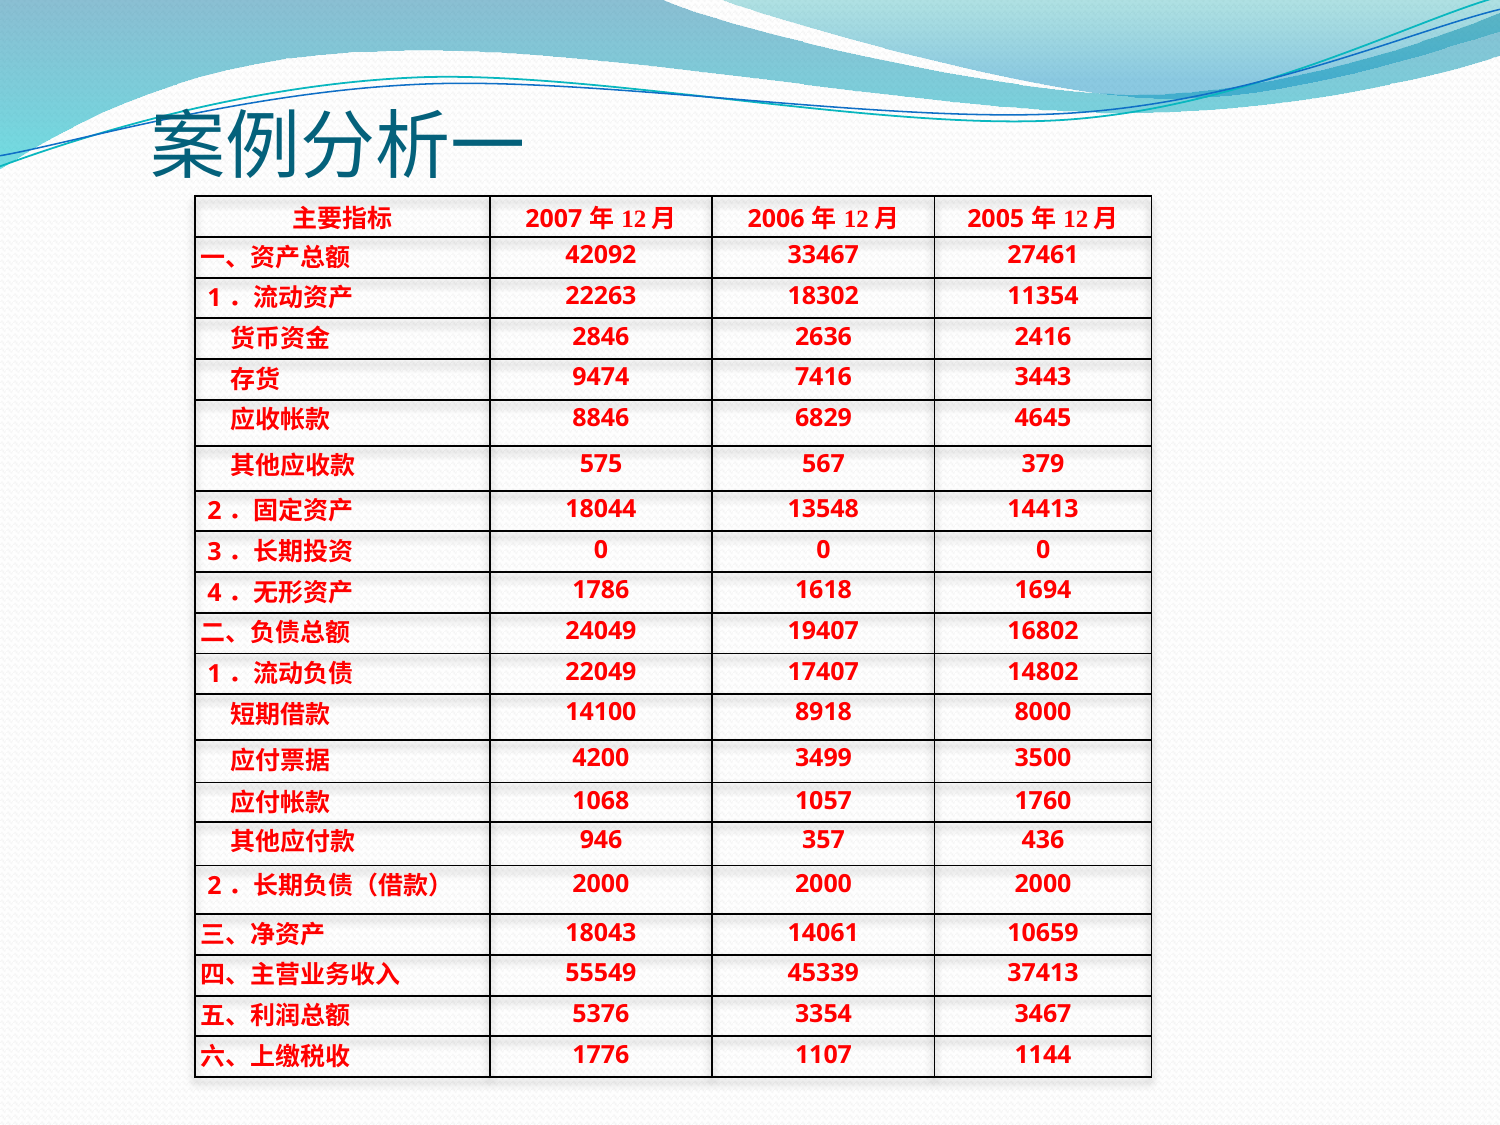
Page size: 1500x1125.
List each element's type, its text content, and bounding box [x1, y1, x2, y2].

table_cell 四、主营业务收入 [196, 956, 489, 995]
table_cell 6829 [713, 401, 934, 445]
table_cell 1057 [713, 783, 934, 821]
table_header 2005年12月 [935, 197, 1151, 236]
table_cell 45339 [713, 956, 934, 995]
table_cell 11354 [935, 279, 1151, 317]
table_cell 18043 [491, 915, 711, 954]
table_cell 575 [491, 447, 711, 490]
table_cell 8918 [713, 695, 934, 739]
table_cell 3443 [935, 360, 1151, 399]
table_cell 1694 [935, 573, 1151, 612]
table_cell 24049 [491, 614, 711, 653]
table_cell 946 [491, 823, 711, 865]
table_cell 14061 [713, 915, 934, 954]
table_cell 33467 [713, 238, 934, 277]
table_cell 18302 [713, 279, 934, 317]
table_cell 37413 [935, 956, 1151, 995]
table_cell 55549 [491, 956, 711, 995]
table_cell 六、上缴税收 [196, 1037, 489, 1076]
table_cell 2000 [491, 866, 711, 913]
table_cell 2．固定资产 [196, 492, 489, 530]
table_cell 1．流动资产 [196, 279, 489, 317]
table_header 2006年12月 [713, 197, 934, 236]
table_cell 13548 [713, 492, 934, 530]
table_cell 应付帐款 [196, 783, 489, 821]
table_cell 应收帐款 [196, 401, 489, 445]
table_cell 1107 [713, 1037, 934, 1076]
table_cell 436 [935, 823, 1151, 865]
table_cell 10659 [935, 915, 1151, 954]
table_cell 7416 [713, 360, 934, 399]
table_cell 16802 [935, 614, 1151, 653]
table_cell 4．无形资产 [196, 573, 489, 612]
table_cell 8000 [935, 695, 1151, 739]
table_header 主要指标 [196, 197, 489, 236]
table_cell 22263 [491, 279, 711, 317]
table_cell 379 [935, 447, 1151, 490]
table_cell 14100 [491, 695, 711, 739]
table_cell 42092 [491, 238, 711, 277]
table_cell 2636 [713, 319, 934, 358]
table_cell 3467 [935, 997, 1151, 1035]
table_cell 1144 [935, 1037, 1151, 1076]
table_cell 1776 [491, 1037, 711, 1076]
table_cell 1760 [935, 783, 1151, 821]
table_cell 22049 [491, 654, 711, 693]
table_cell 1786 [491, 573, 711, 612]
table_cell 五、利润总额 [196, 997, 489, 1035]
table_cell 其他应收款 [196, 447, 489, 490]
table_cell 1068 [491, 783, 711, 821]
table_cell 1618 [713, 573, 934, 612]
table_cell 3．长期投资 [196, 532, 489, 571]
table_cell 货币资金 [196, 319, 489, 358]
table_cell 14413 [935, 492, 1151, 530]
table_cell 2846 [491, 319, 711, 358]
table_cell 一、资产总额 [196, 238, 489, 277]
table_cell 二、负债总额 [196, 614, 489, 653]
table_cell 0 [935, 532, 1151, 571]
table_cell 3354 [713, 997, 934, 1035]
table_header 2007年12月 [491, 197, 711, 236]
table_cell 3500 [935, 741, 1151, 782]
table_cell 2000 [935, 866, 1151, 913]
table_cell 27461 [935, 238, 1151, 277]
table_cell 9474 [491, 360, 711, 399]
table_cell 0 [713, 532, 934, 571]
table_cell 17407 [713, 654, 934, 693]
table_cell 0 [491, 532, 711, 571]
table_cell 14802 [935, 654, 1151, 693]
table_cell 应付票据 [196, 741, 489, 782]
table_cell 18044 [491, 492, 711, 530]
table_cell 其他应付款 [196, 823, 489, 865]
table_cell 1．流动负债 [196, 654, 489, 693]
table_cell 567 [713, 447, 934, 490]
table_cell 短期借款 [196, 695, 489, 739]
table_cell 3499 [713, 741, 934, 782]
table_cell 19407 [713, 614, 934, 653]
table_cell 4200 [491, 741, 711, 782]
table_cell 2．长期负债（借款） [196, 866, 489, 913]
table_cell 8846 [491, 401, 711, 445]
table_cell 2000 [713, 866, 934, 913]
table_cell 4645 [935, 401, 1151, 445]
table_cell 三、净资产 [196, 915, 489, 954]
table_cell 存货 [196, 360, 489, 399]
table_cell 357 [713, 823, 934, 865]
table_cell 5376 [491, 997, 711, 1035]
title 案例分析一 [150, 0, 1500, 188]
table_cell 2416 [935, 319, 1151, 358]
